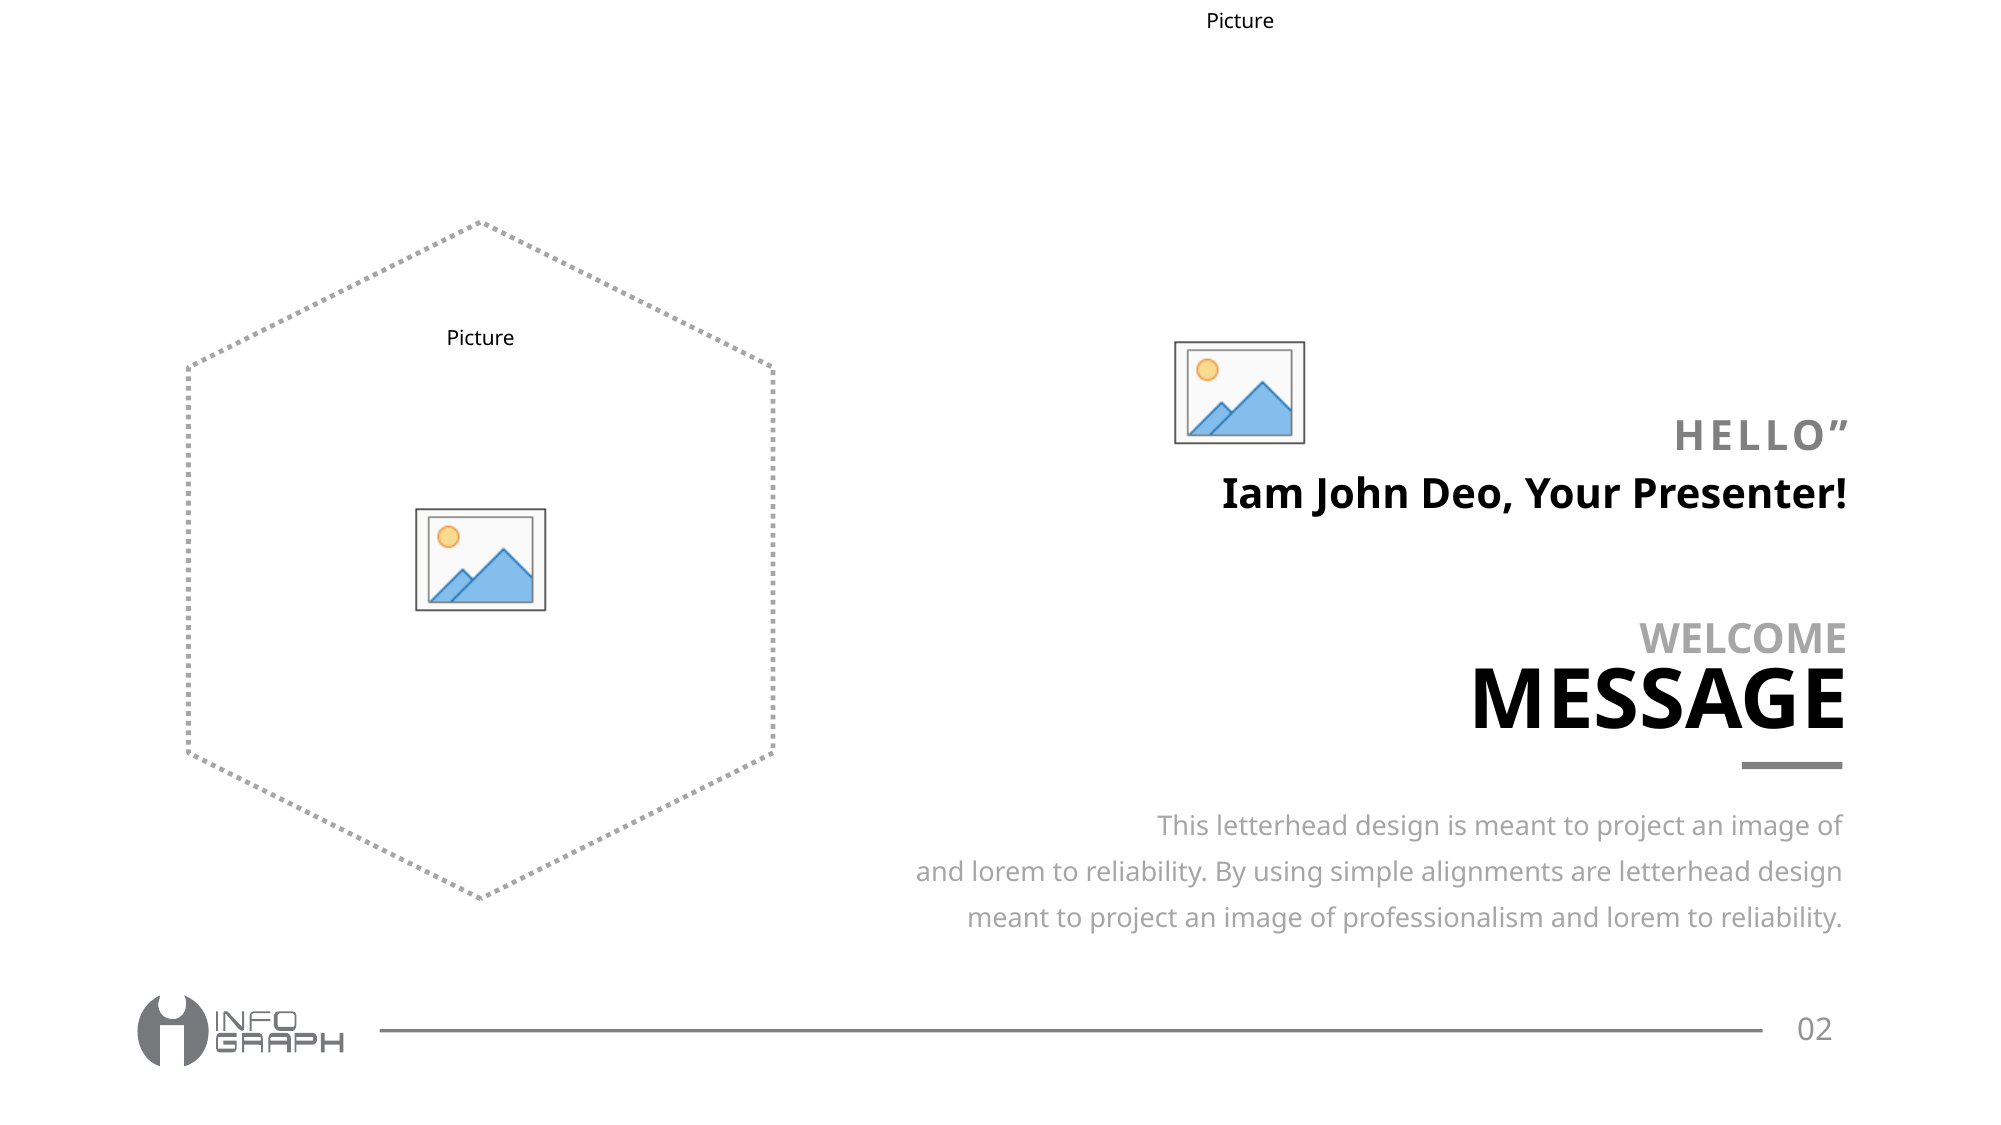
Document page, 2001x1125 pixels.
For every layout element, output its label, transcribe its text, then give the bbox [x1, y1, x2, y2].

text_box [289, 222, 480, 317]
slide_number 02 [1767, 983, 1863, 1079]
text_box [188, 326, 270, 794]
text_box [290, 804, 671, 899]
text_box This letterhead design is meant to project an image of and lorem to reliability. By using simple alignments are letterhead design meant to project an image of professionalism and lorem to reliability. [878, 800, 1843, 928]
picture [270, 0, 2000, 804]
text_box [691, 787, 705, 794]
